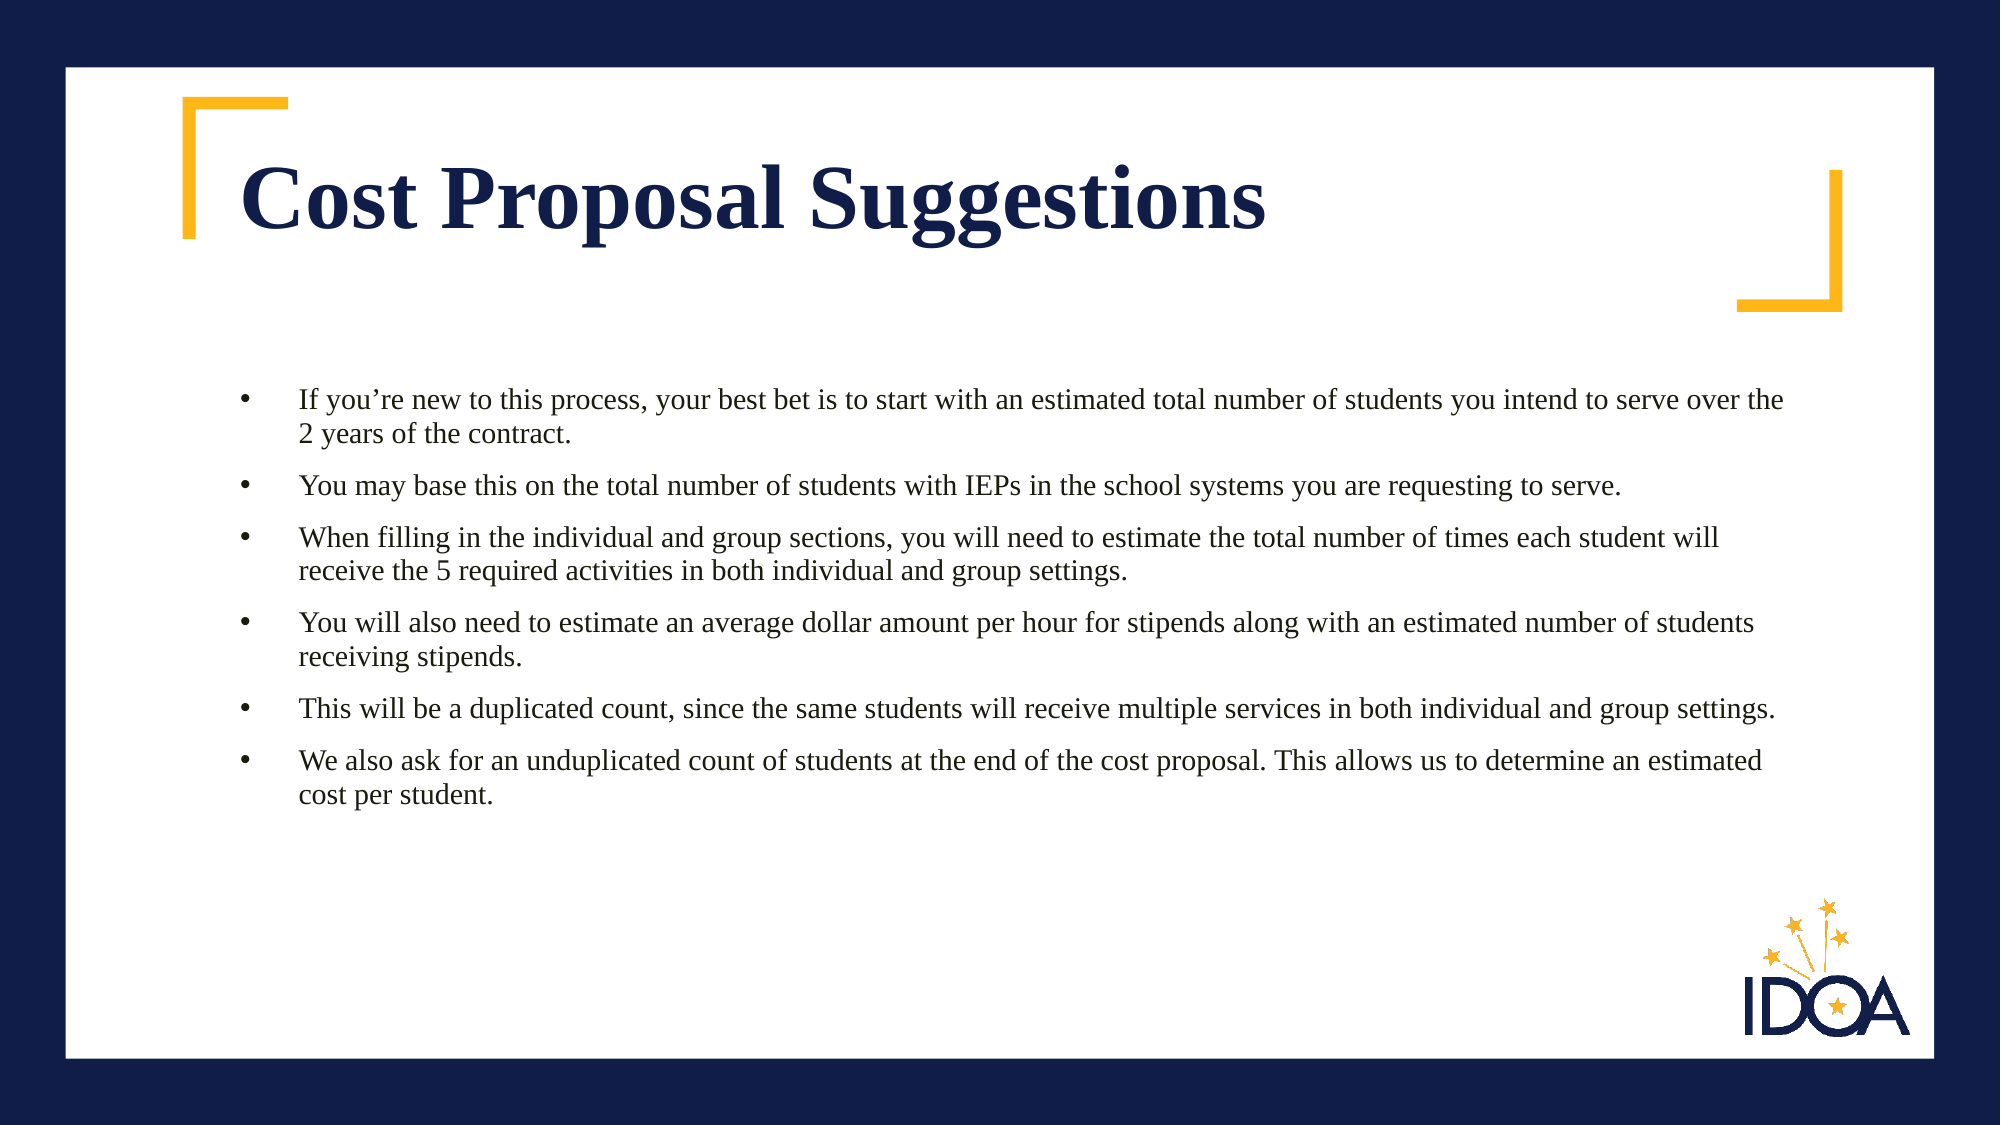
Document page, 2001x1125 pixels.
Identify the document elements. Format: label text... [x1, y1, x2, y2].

list If you’re new to this process, your best bet is to start with an estimated total number of students you intend to serve over the 2 years of the contract. You may base this on the total number of students with IEPs in the school systems you are requesting to serve. When filling in the individual and group sections, you will need to estimate the total number of times each student will receive the 5 required activities in both individual and group settings. You will also need to estimate an average dollar amount per hour for stipends along with an estimated number of students receiving stipends. This will be a duplicated count, since the same students will receive multiple services in both individual and group settings. We also ask for an unduplicated count of students at the end of the cost proposal. This allows us to determine an estimated cost per student. [225, 375, 1800, 851]
title Cost Proposal Suggestions [225, 142, 1800, 279]
picture [1702, 857, 1959, 1114]
